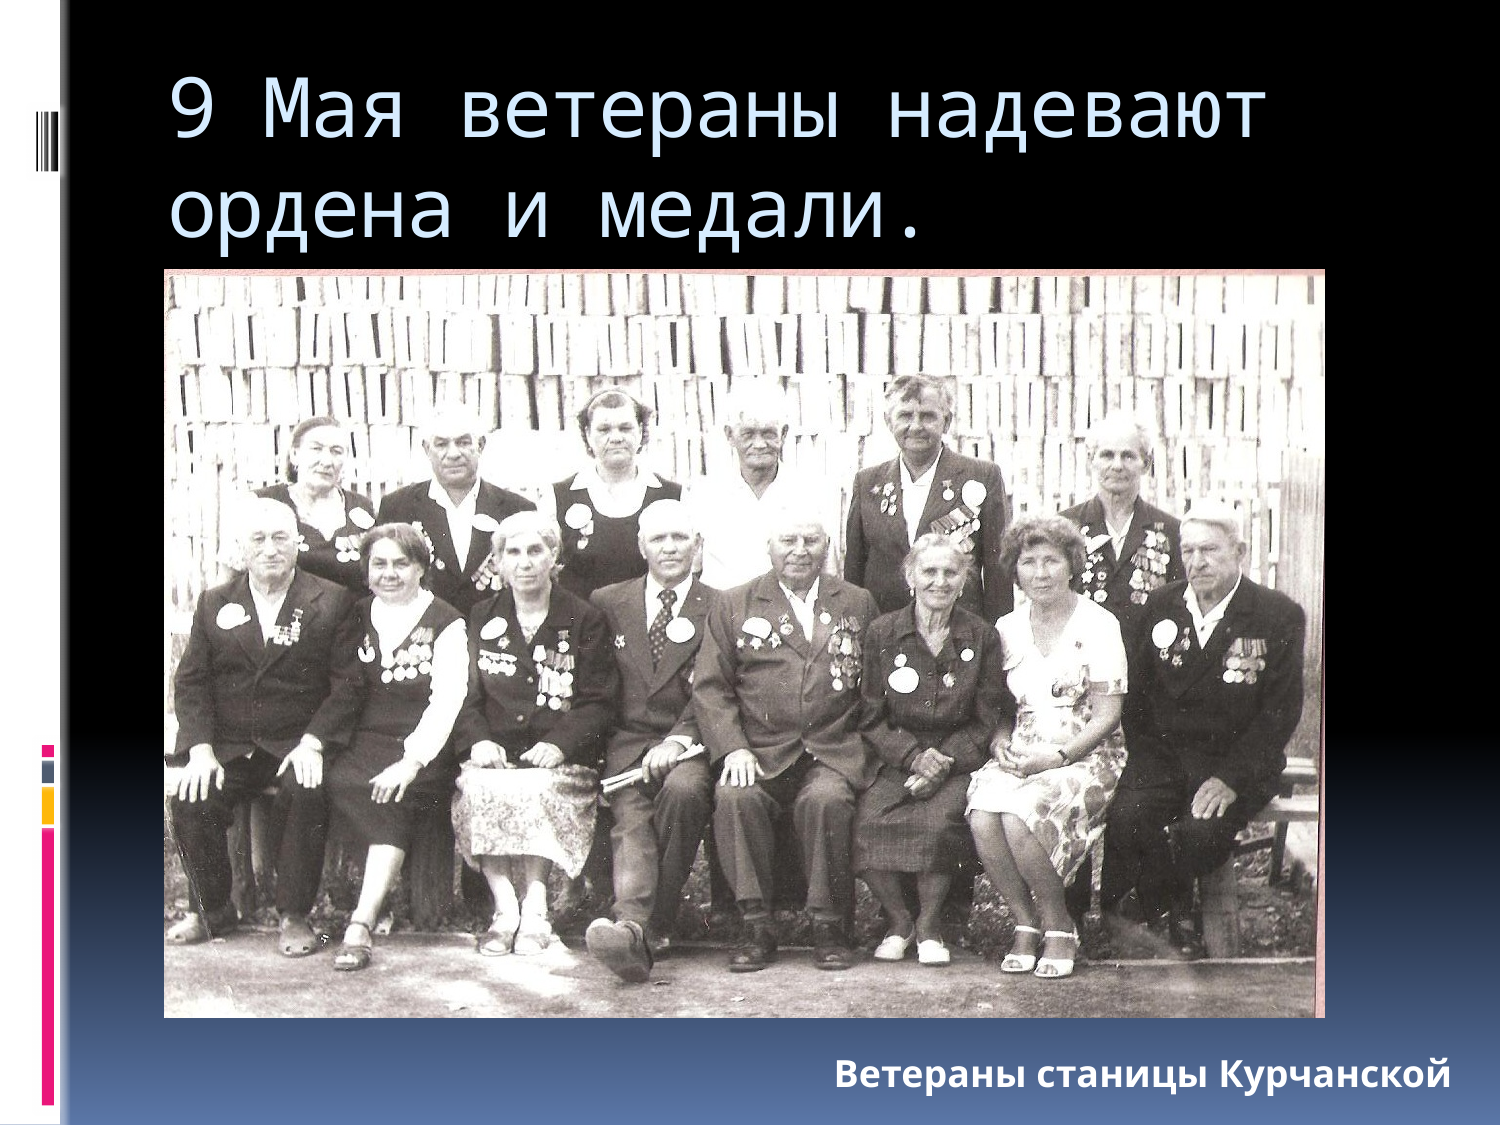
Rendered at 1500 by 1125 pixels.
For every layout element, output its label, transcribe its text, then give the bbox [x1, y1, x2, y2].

title 9 Мая ветераны надевают ордена и медали. [152, 46, 1428, 256]
text_box Ветераны станицы Курчанской [818, 1042, 1468, 1103]
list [163, 268, 1325, 1018]
